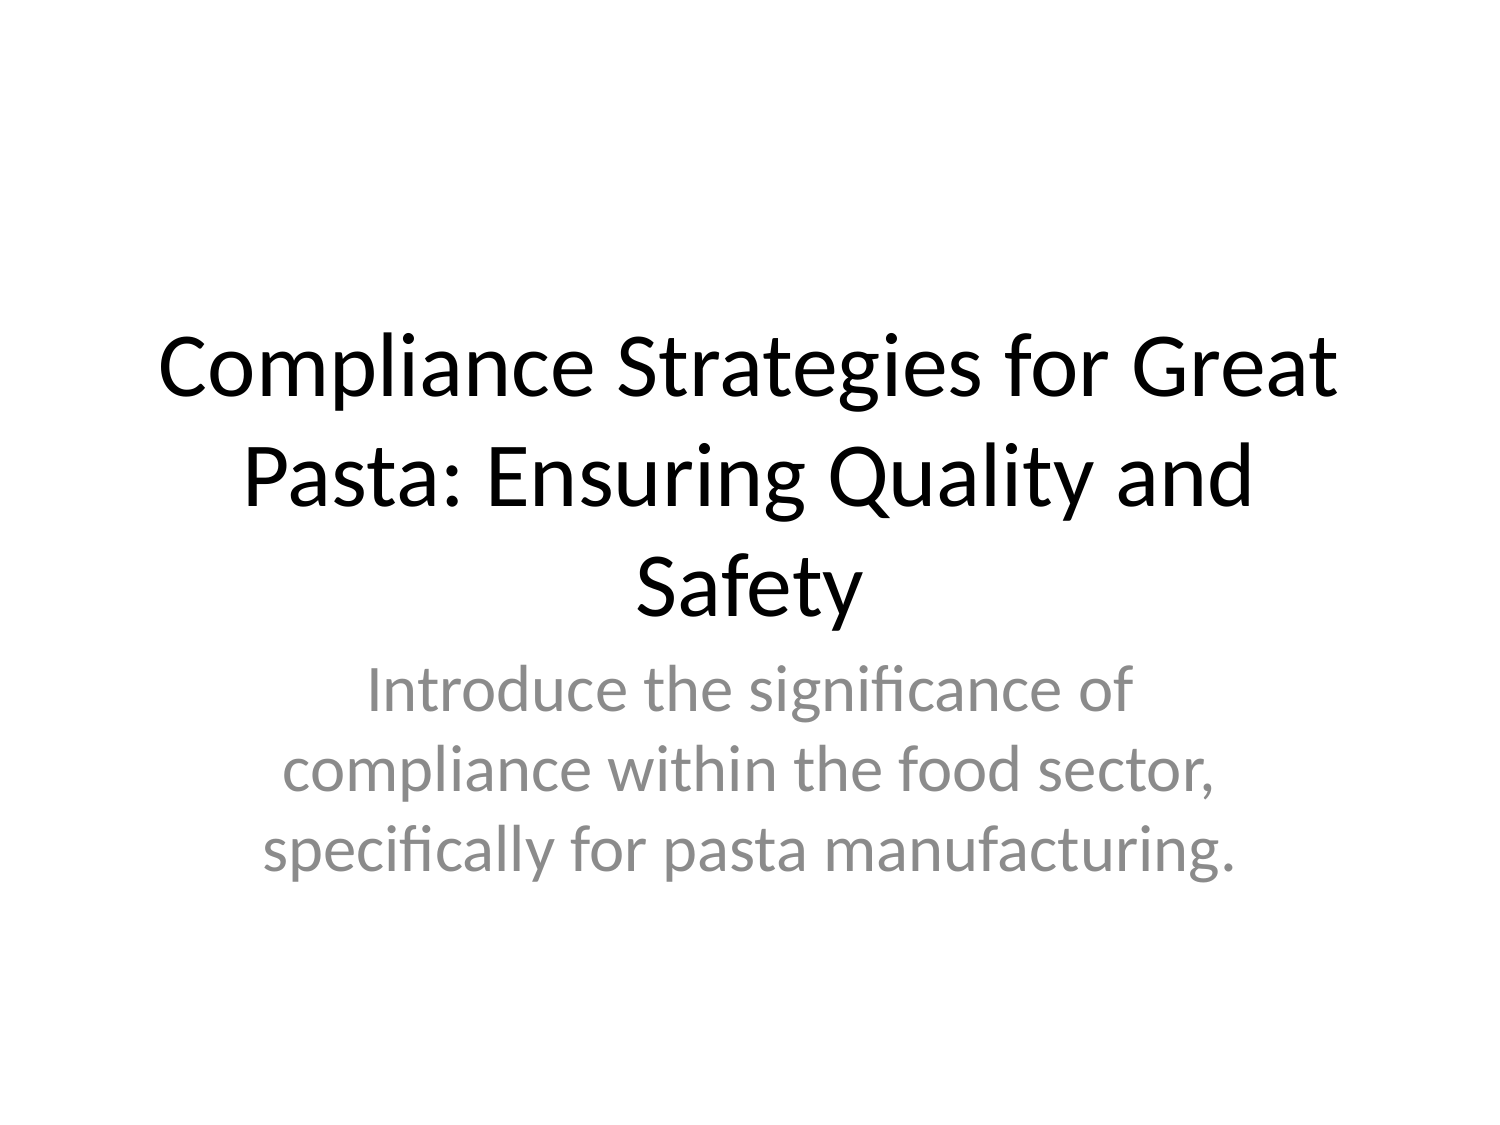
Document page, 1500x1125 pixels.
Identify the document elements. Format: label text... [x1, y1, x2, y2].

subtitle Introduce the significance of compliance within the food sector, specifically for pasta manufacturing. [225, 637, 1275, 925]
title Compliance Strategies for Great Pasta: Ensuring Quality and Safety [112, 349, 1388, 591]
